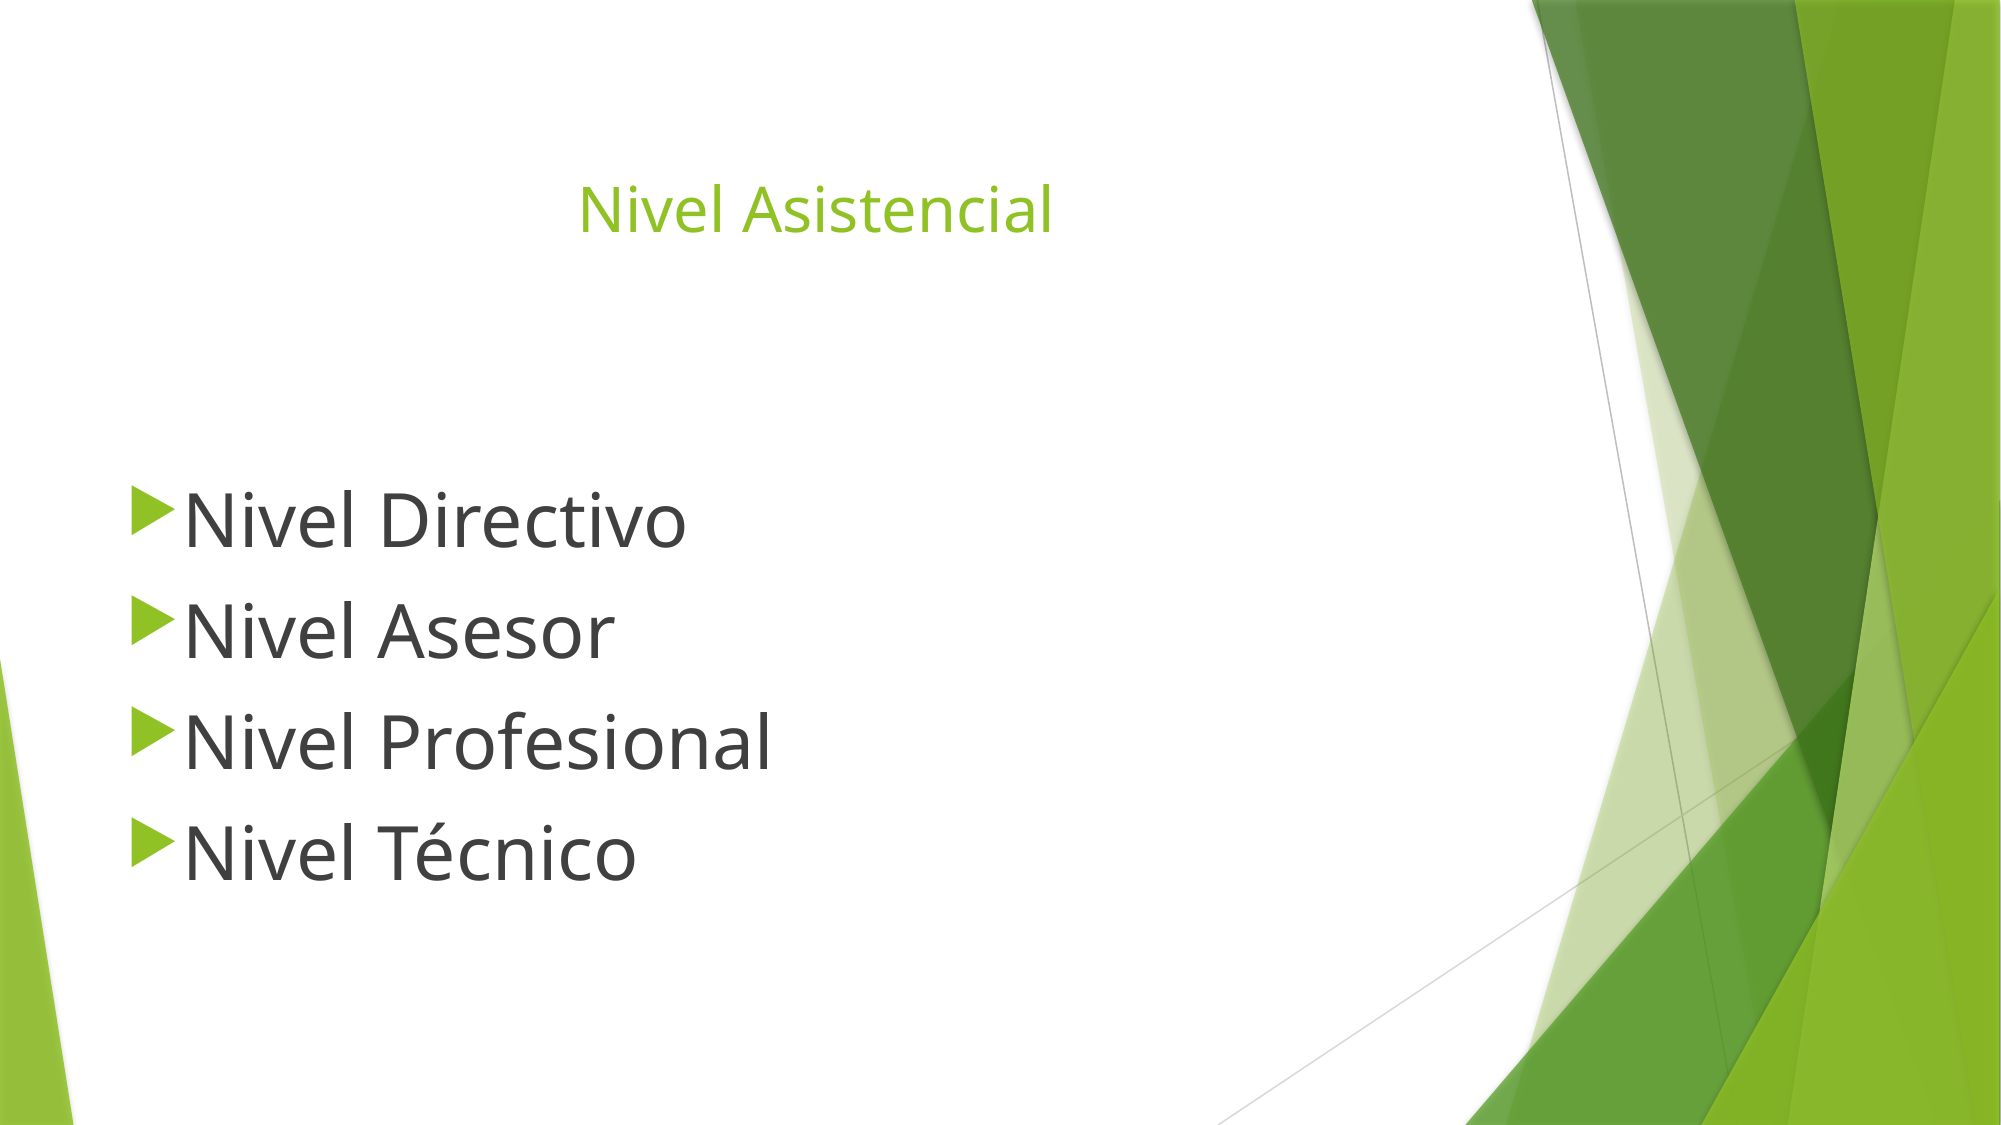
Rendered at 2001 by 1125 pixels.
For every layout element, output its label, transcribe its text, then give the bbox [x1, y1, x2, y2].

list Nivel Directivo Nivel Asesor Nivel Profesional Nivel Técnico [111, 354, 1522, 992]
title Nivel Asistencial [111, 99, 1522, 317]
